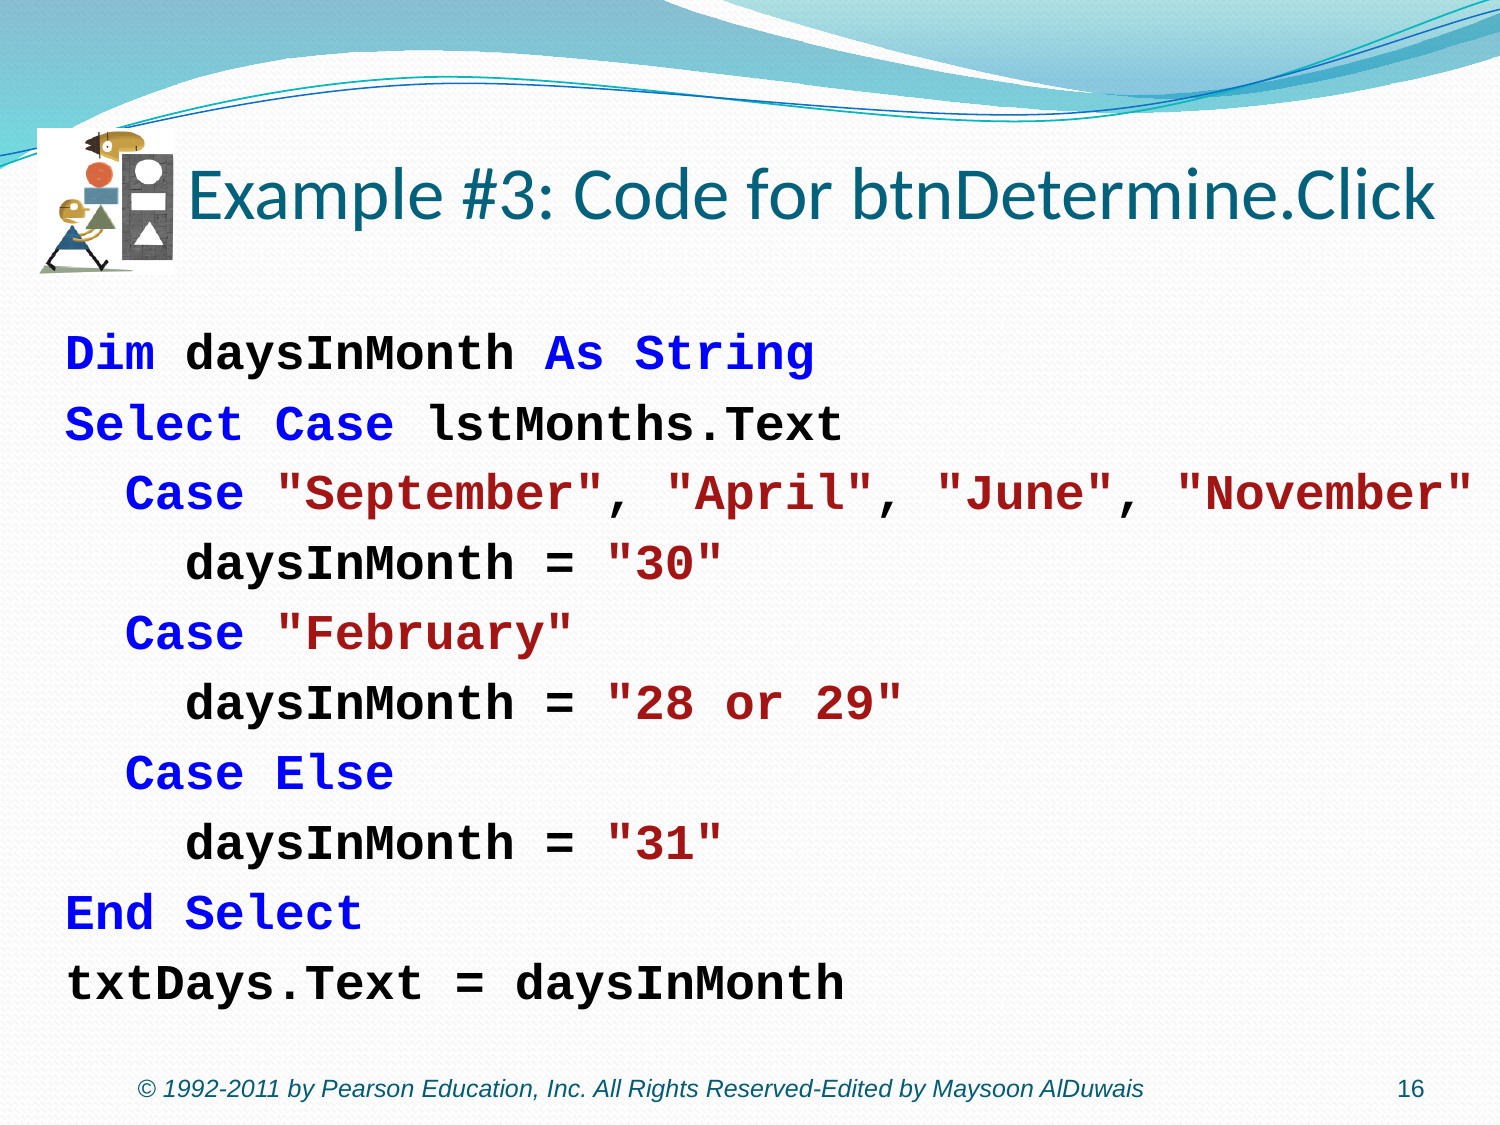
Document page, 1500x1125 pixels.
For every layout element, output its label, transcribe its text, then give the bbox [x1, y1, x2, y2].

picture [37, 128, 174, 275]
list Dim daysInMonth As String Select Case lstMonths.Text Case "September", "April", "June", "November" daysInMonth = "30" Case "February" daysInMonth = "28 or 29" Case Else daysInMonth = "31" End Select txtDays.Text = daysInMonth [50, 312, 1500, 1025]
slide_number 16 [1299, 1042, 1425, 1103]
title Example #3: Code for btnDetermine.Click [137, 137, 1488, 312]
footer © 1992-2011 by Pearson Education, Inc. All Rights Reserved-Edited by Maysoon AlDuwais [137, 1042, 1299, 1103]
